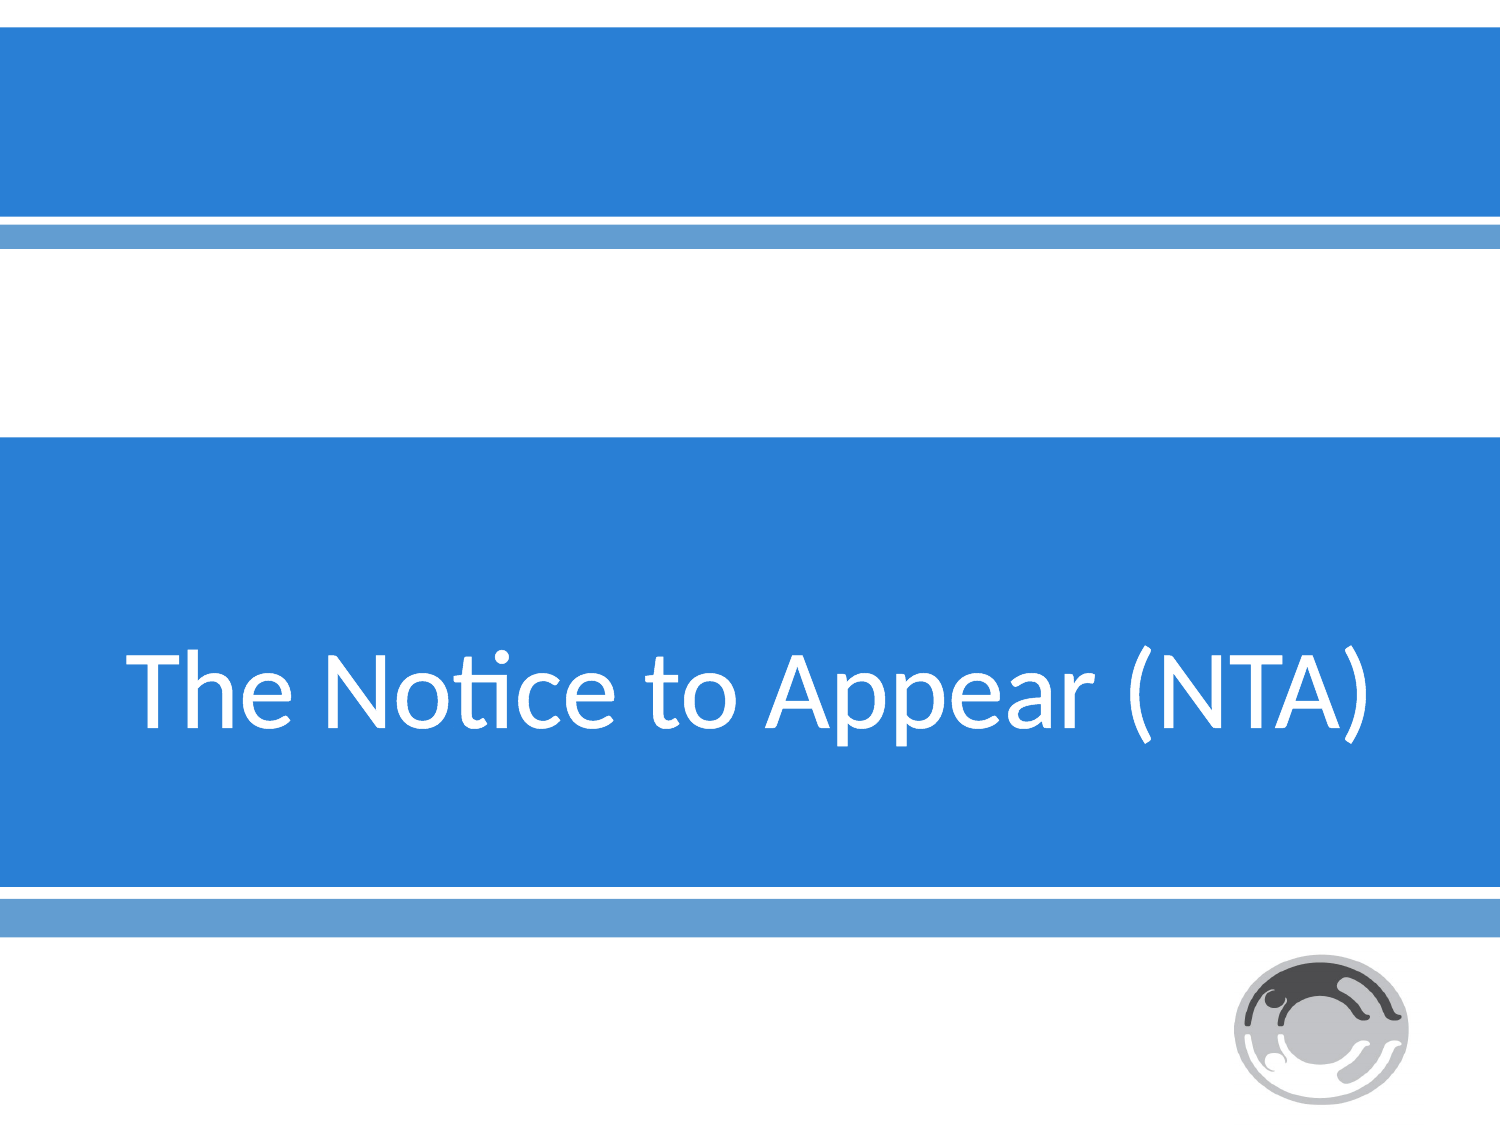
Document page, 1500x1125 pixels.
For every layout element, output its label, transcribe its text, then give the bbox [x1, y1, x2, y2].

picture [1234, 952, 1424, 1125]
title The Notice to Appear (NTA) [37, 431, 1463, 758]
